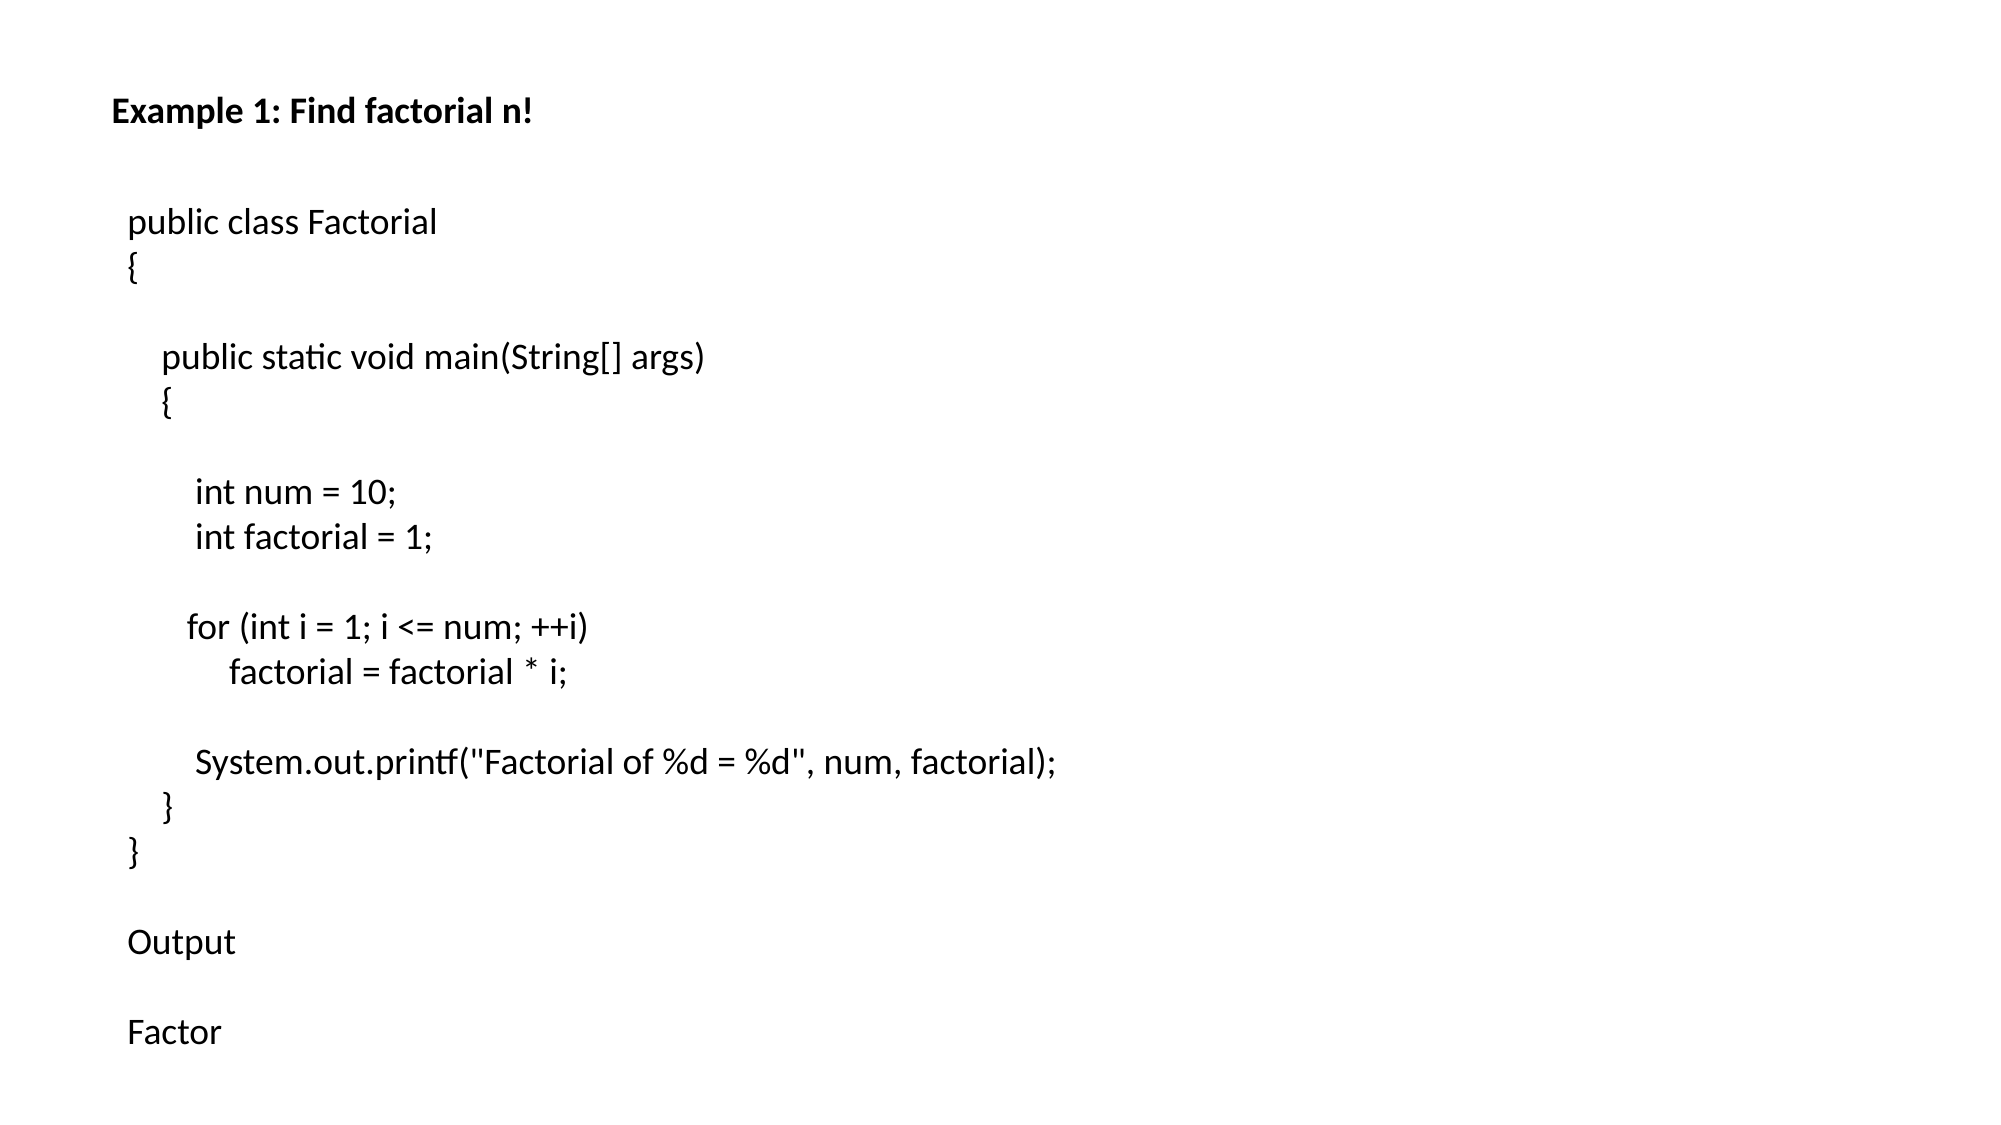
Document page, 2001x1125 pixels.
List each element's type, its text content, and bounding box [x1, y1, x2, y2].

text_box Example 1: Find factorial n! [96, 78, 1097, 138]
text_box public class Factorial { public static void main(String[] args) { int num = 10; int factorial = 1; for (int i = 1; i <= num; ++i) factorial = factorial * i; System.out.printf("Factorial of %d = %d", num, factorial); } } Output Factor [112, 189, 1113, 1060]
